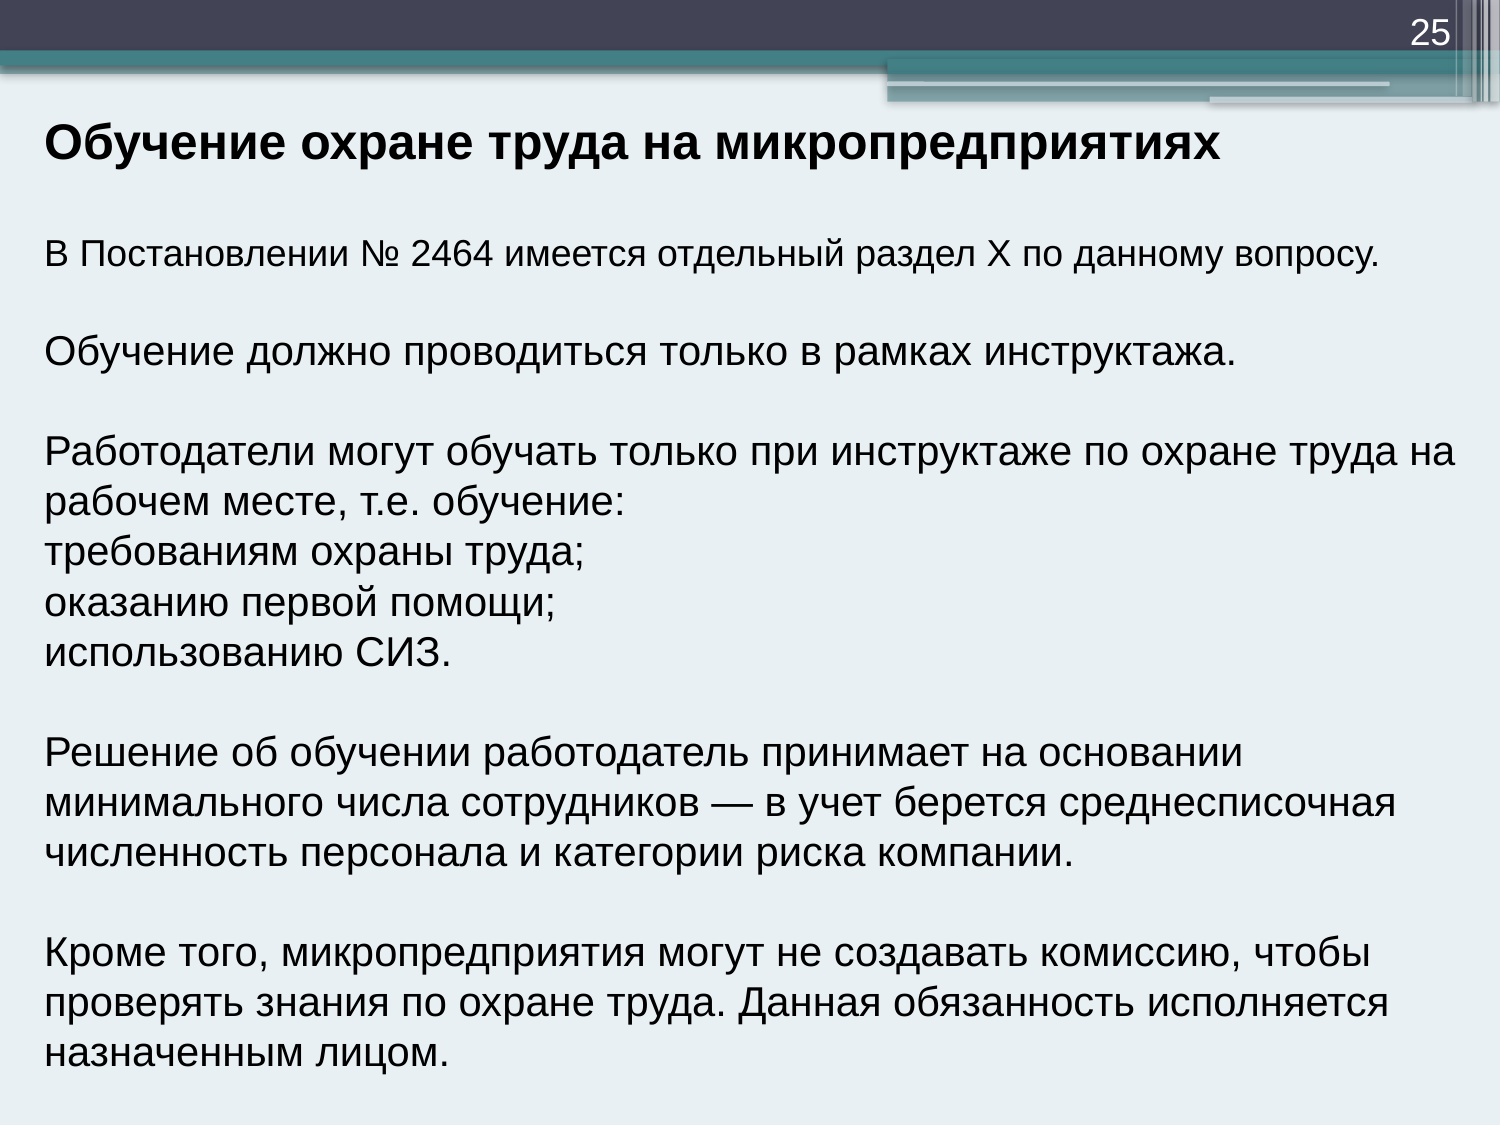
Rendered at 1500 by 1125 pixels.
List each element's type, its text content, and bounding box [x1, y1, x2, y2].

text_box Обучение охране труда на микропредприятиях В Постановлении № 2464 имеется отдельный раздел X по данному вопросу. Обучение должно проводиться только в рамках инструктажа. Работодатели могут обучать только при инструктаже по охране труда на рабочем месте, т.е. обучение: требованиям охраны труда; оказанию первой помощи; использованию СИЗ. Решение об обучении работодатель принимает на основании минимального числа сотрудников — в учет берется среднесписочная численность персонала и категории риска компании. Кроме того, микропредприятия могут не создавать комиссию, чтобы проверять знания по охране труда. Данная обязанность исполняется назначенным лицом. [29, 101, 1471, 1082]
slide_number 25 [1341, 0, 1466, 61]
